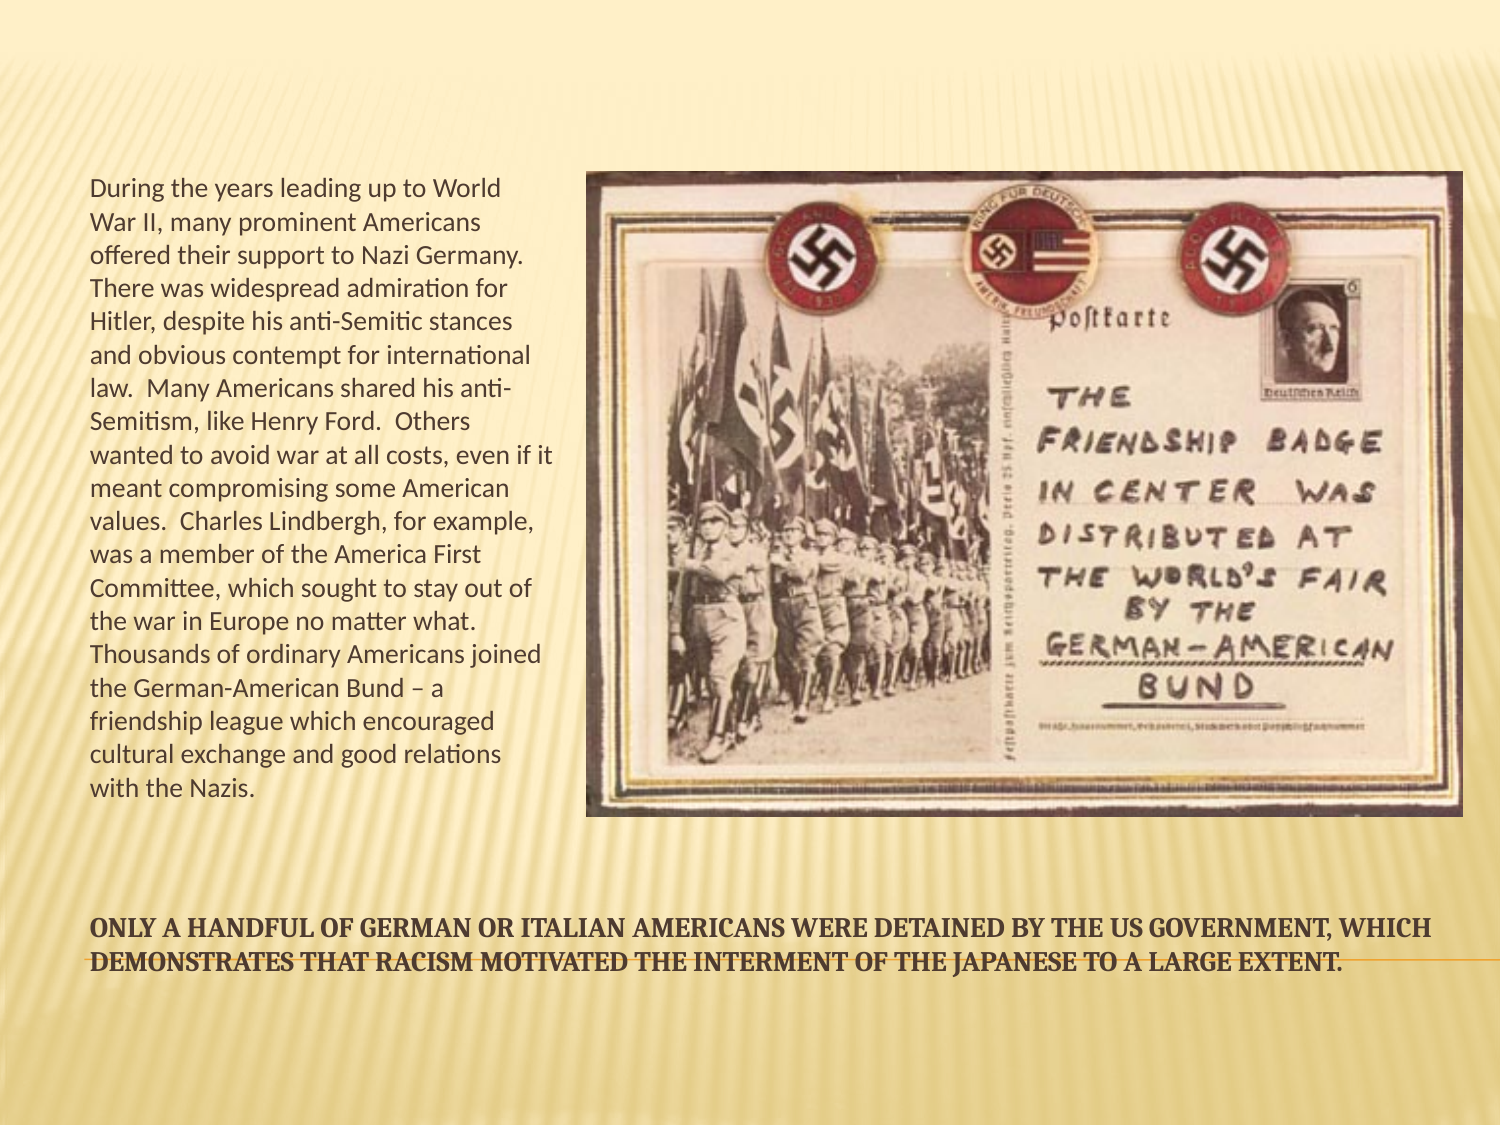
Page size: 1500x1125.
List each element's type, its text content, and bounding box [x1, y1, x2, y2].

title Only a handful of German or Italian Americans were detained by the US Government, which demonstrates that racism motivated the interment of the Japanese to a large extent. [75, 900, 1463, 986]
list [586, 170, 1463, 817]
list During the years leading up to World War II, many prominent Americans offered their support to Nazi Germany. There was widespread admiration for Hitler, despite his anti-Semitic stances and obvious contempt for international law. Many Americans shared his anti-Semitism, like Henry Ford. Others wanted to avoid war at all costs, even if it meant compromising some American values. Charles Lindbergh, for example, was a member of the America First Committee, which sought to stay out of the war in Europe no matter what. Thousands of ordinary Americans joined the German-American Bund – a friendship league which encouraged cultural exchange and good relations with the Nazis. [75, 162, 569, 813]
